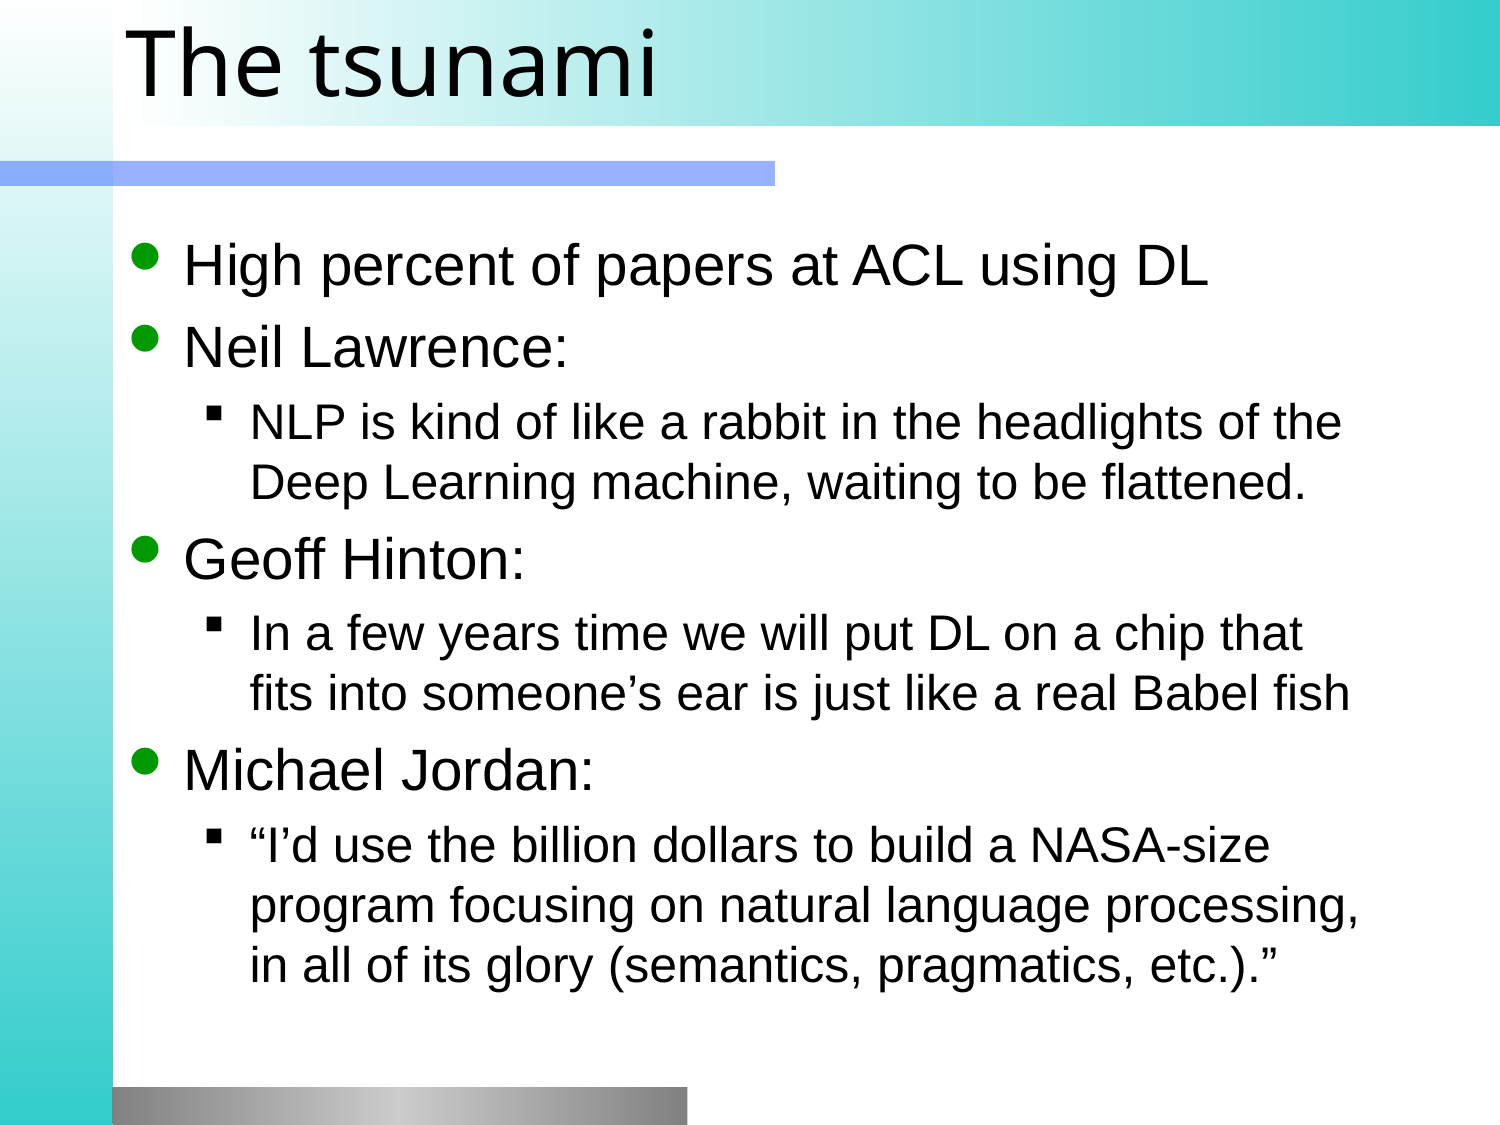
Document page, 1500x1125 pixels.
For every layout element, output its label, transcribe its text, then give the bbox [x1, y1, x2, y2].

list High percent of papers at ACL using DL Neil Lawrence: NLP is kind of like a rabbit in the headlights of the Deep Learning machine, waiting to be flattened. Geoff Hinton: In a few years time we will put DL on a chip that fits into someone’s ear is just like a real Babel fish Michael Jordan: “I’d use the billion dollars to build a NASA-size program focusing on natural language processing, in all of its glory (semantics, pragmatics, etc.).” [112, 219, 1388, 1073]
title The tsunami [110, 0, 1386, 121]
